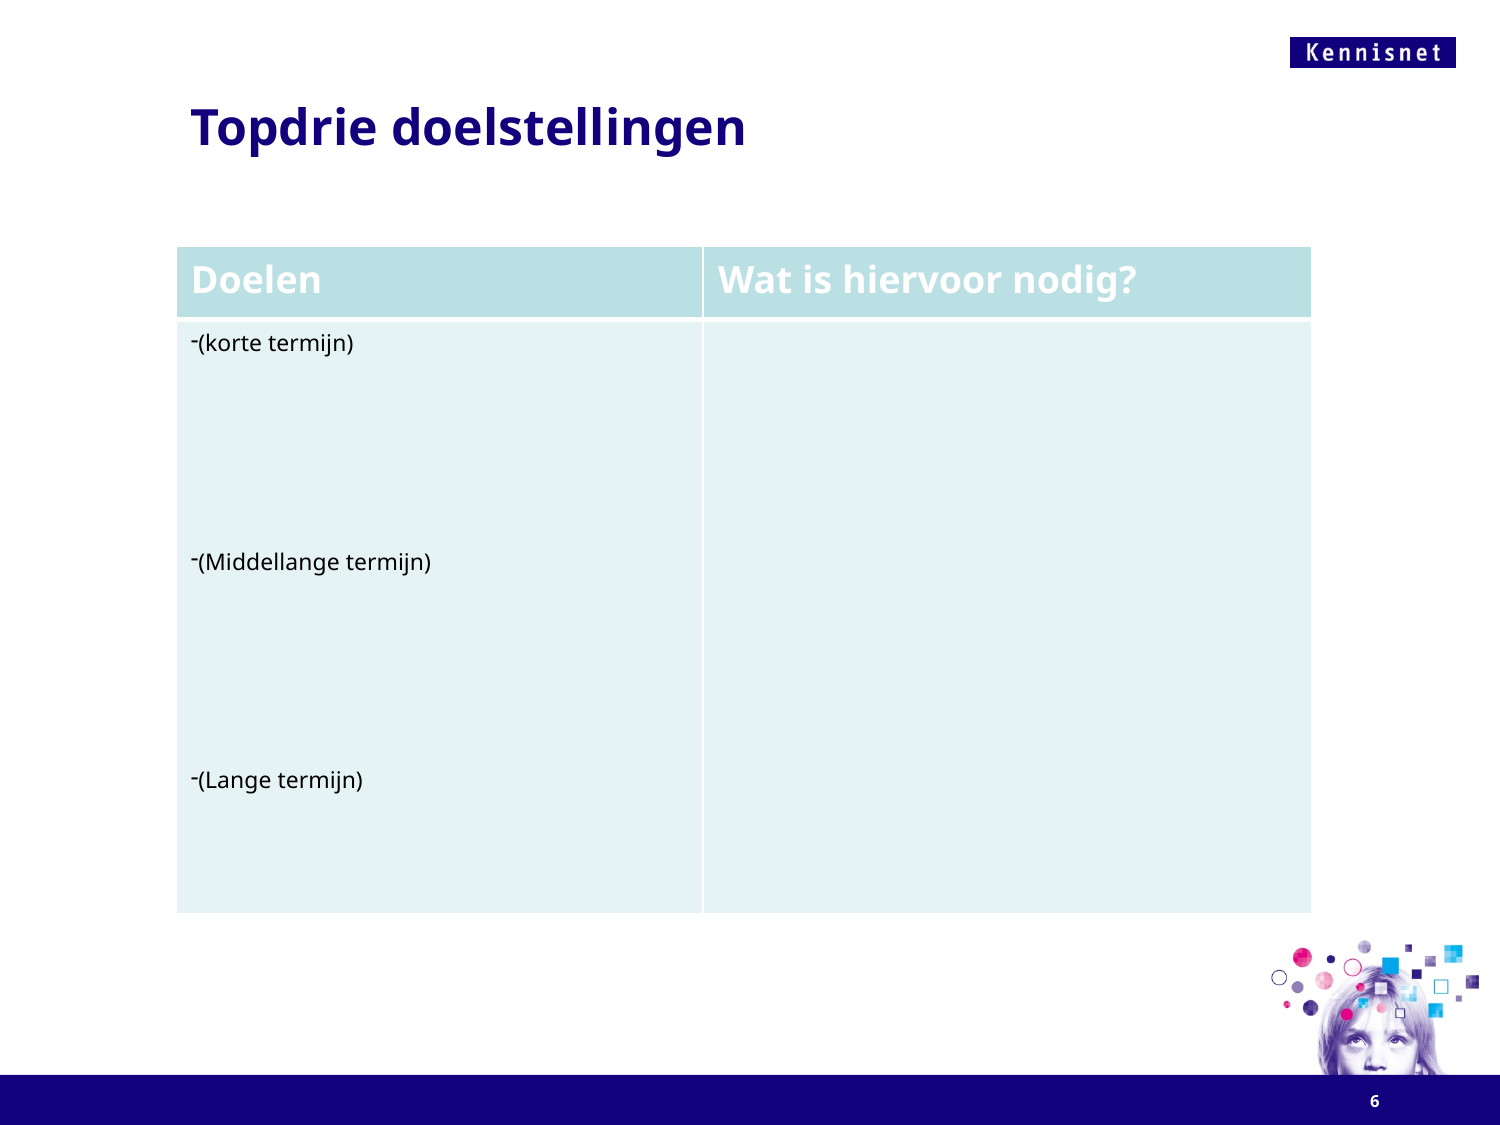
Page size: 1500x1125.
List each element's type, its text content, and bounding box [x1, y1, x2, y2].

picture [1290, 37, 1456, 68]
picture [1250, 926, 1500, 1074]
table_header Doelen [177, 247, 702, 317]
slide_number 5 [1299, 1090, 1451, 1125]
table_cell [704, 322, 1311, 913]
title Topdrie doelstellingen [190, 88, 1391, 277]
table_cell (korte termijn) (Middellange termijn) (Lange termijn) [177, 322, 702, 913]
table_header Wat is hiervoor nodig? [704, 247, 1311, 317]
